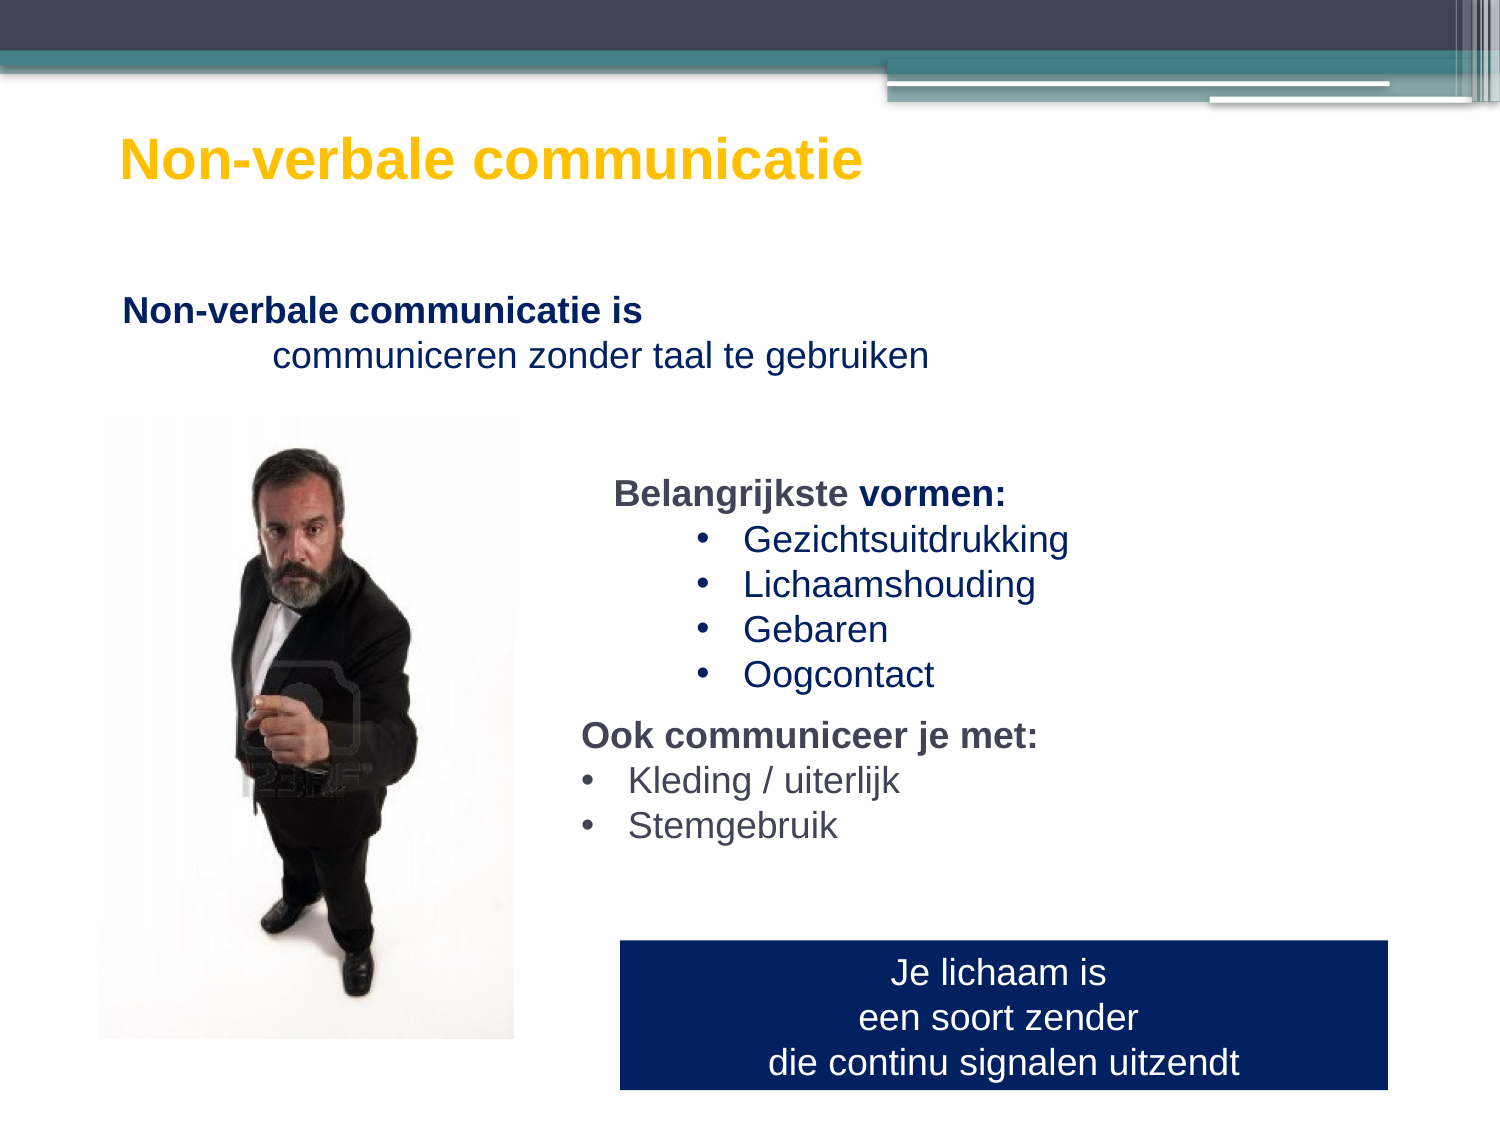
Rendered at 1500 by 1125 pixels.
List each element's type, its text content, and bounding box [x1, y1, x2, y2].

text_box Ook communiceer je met: Kleding / uiterlijk Stemgebruik [566, 704, 1055, 854]
text_box Non-verbale communicatie [104, 113, 880, 199]
text_box Je lichaam is een soort zender die continu signalen uitzendt [620, 940, 1388, 1091]
text_box Gezichtsuitdrukking Lichaamshouding Gebaren Oogcontact [681, 507, 1096, 702]
text_box Belangrijkste vormen: [598, 461, 1022, 566]
picture [99, 417, 514, 1039]
text_box Non-verbale communicatie is communiceren zonder taal te gebruiken [107, 278, 945, 384]
